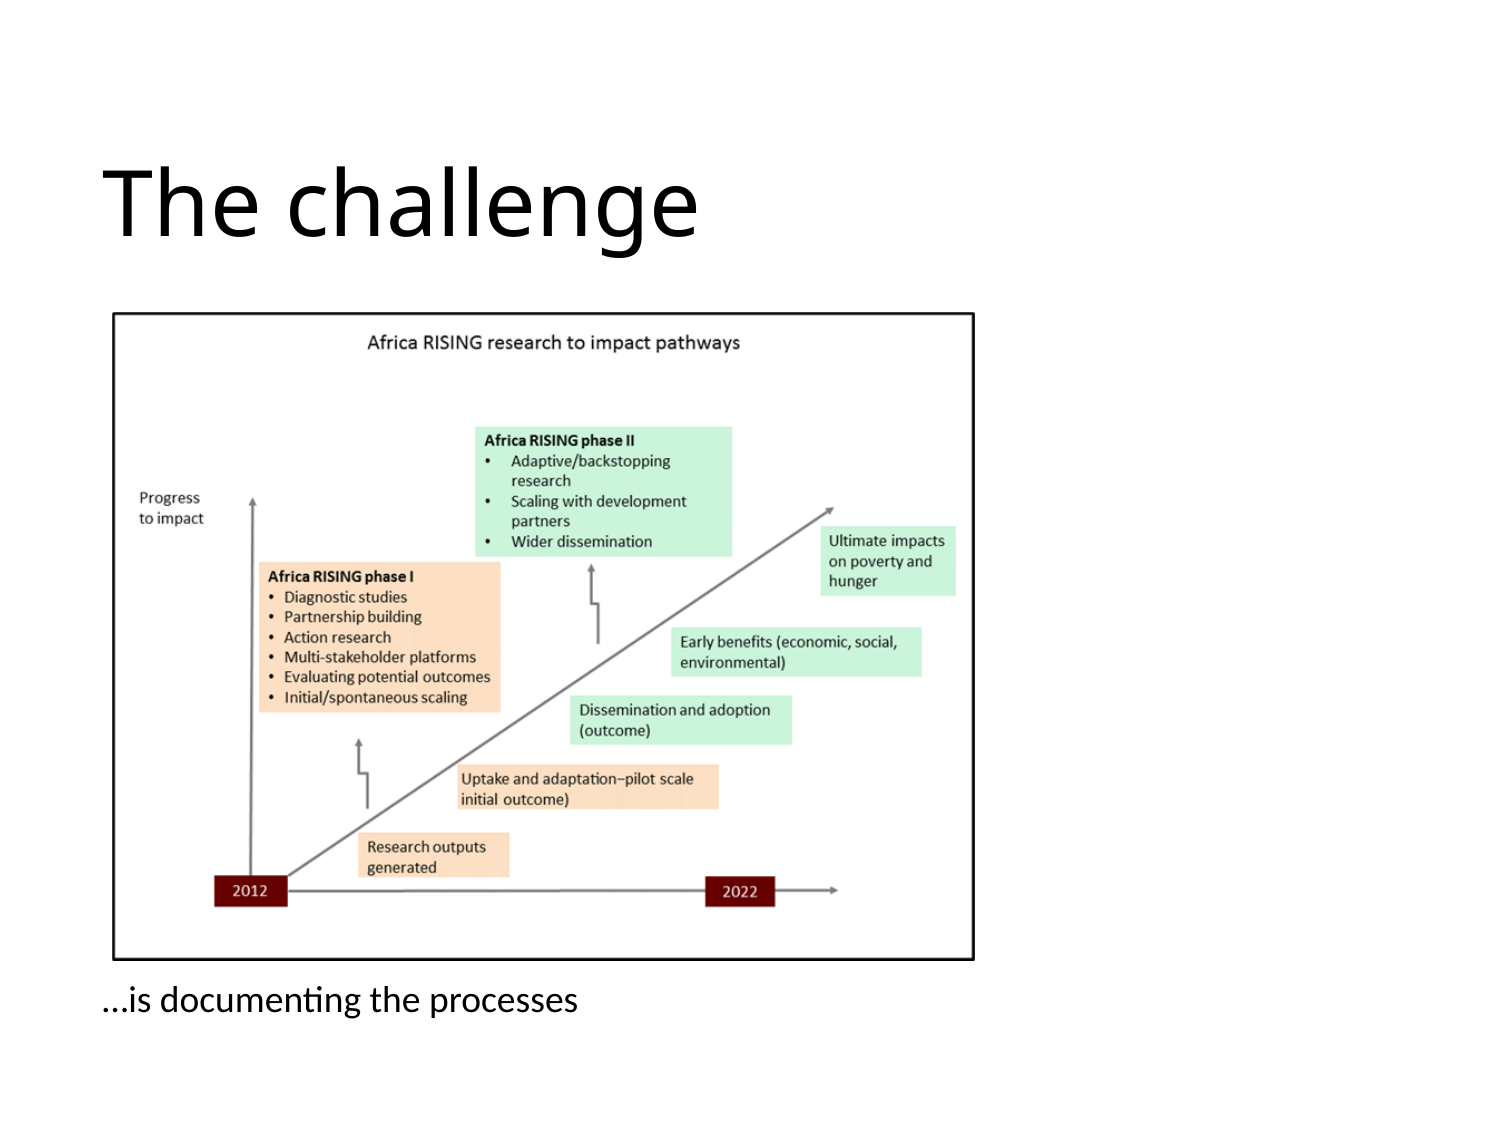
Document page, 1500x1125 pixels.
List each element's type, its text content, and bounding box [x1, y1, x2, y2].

picture [112, 312, 976, 961]
text_box …is documenting the processes [87, 967, 1025, 1028]
subtitle The challenge [87, 137, 1213, 275]
